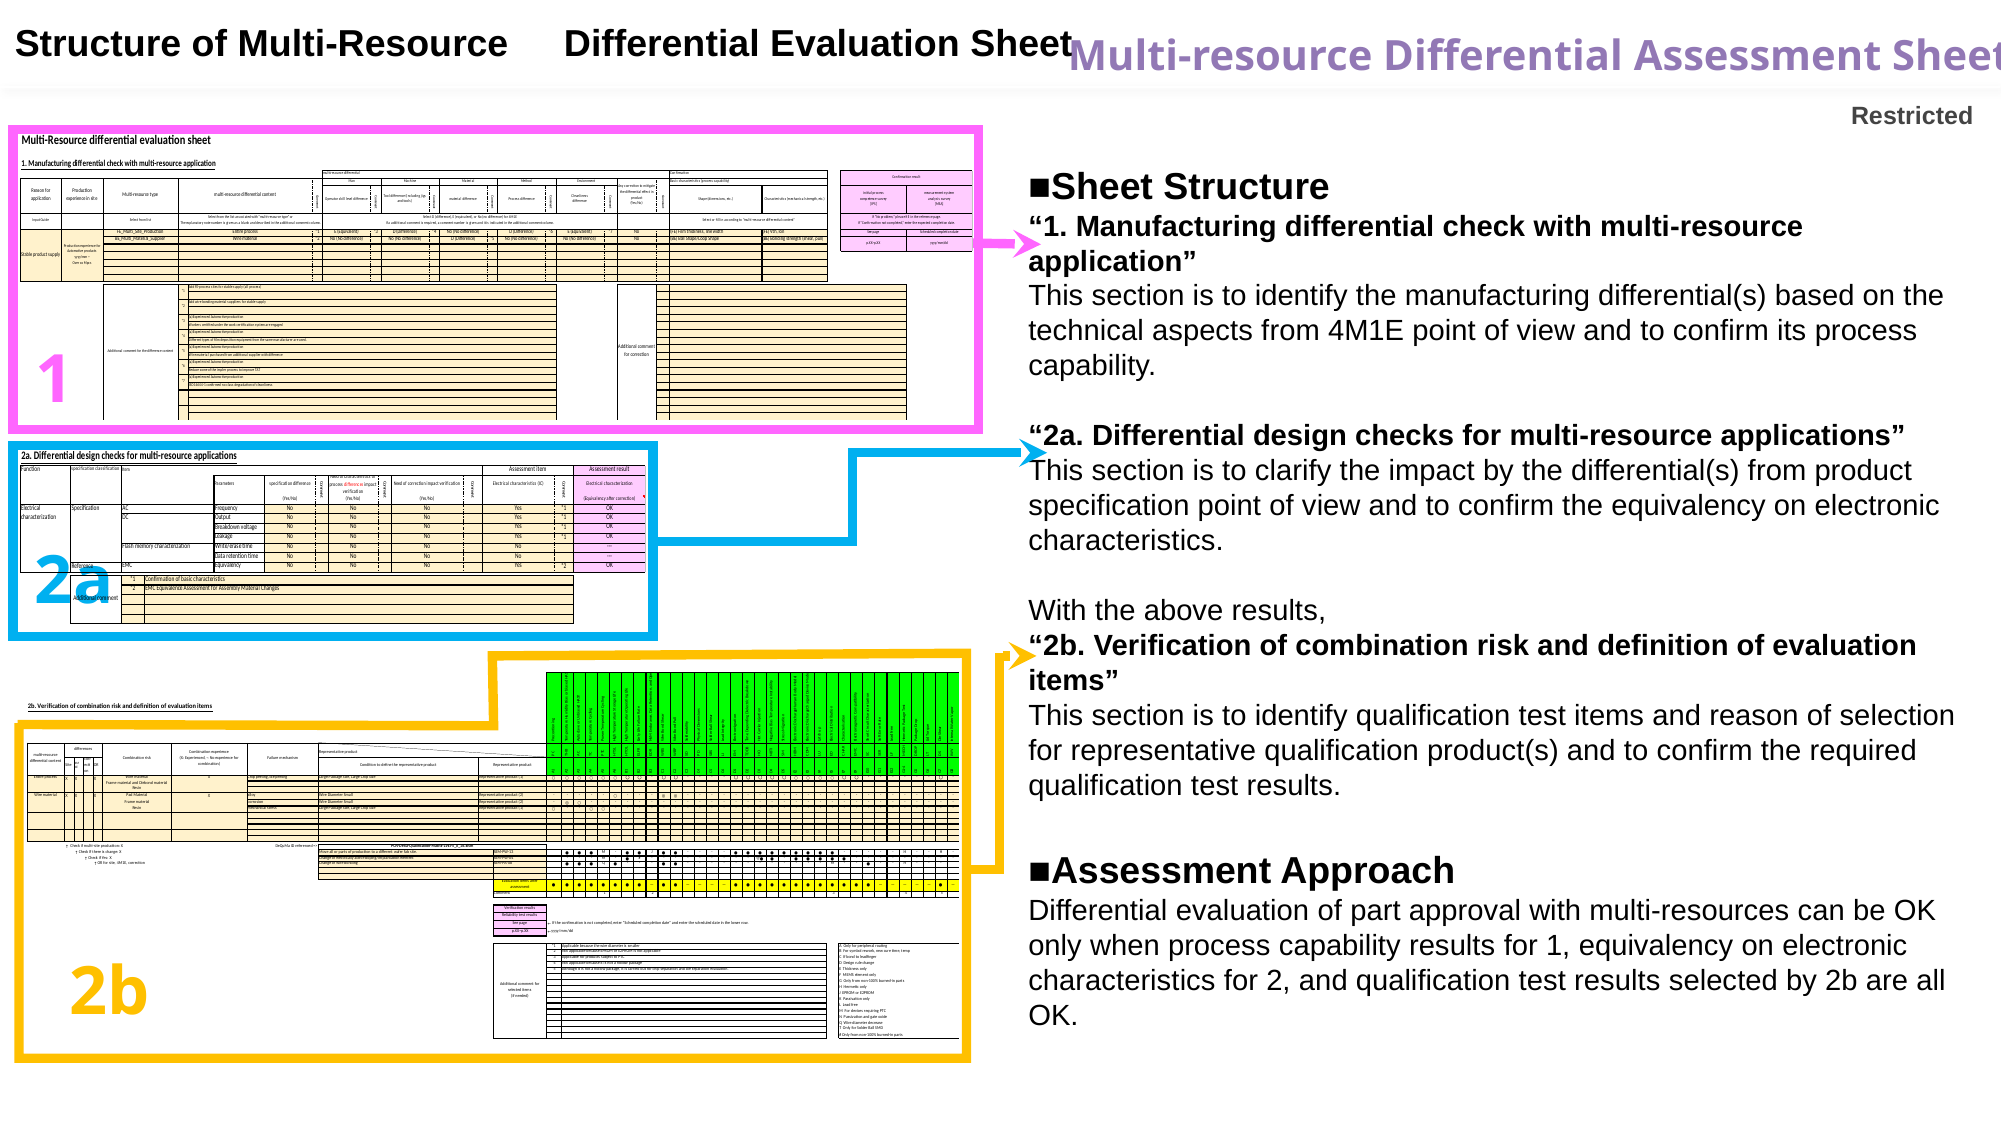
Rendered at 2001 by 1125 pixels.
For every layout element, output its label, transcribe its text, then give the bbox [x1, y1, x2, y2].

picture [26, 671, 960, 1039]
picture [19, 451, 646, 624]
text_box [12, 445, 654, 638]
text_box Structure of Multi-Resource Differential Evaluation Sheet [0, 12, 1104, 72]
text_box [970, 653, 1037, 873]
text_box [12, 128, 980, 430]
picture [20, 126, 973, 421]
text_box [652, 452, 1048, 542]
text_box ■Sheet Structure “1. Manufacturing differential check with multi-resource application” This section is to identify the manufacturing differential(s) based on the technical aspects from 4M1E point of view and to confirm its process capability. “2a. Differential design checks for multi-resource applications” This section is to clarify the impact by the differential(s) from product specification point of view and to confirm the equivalency on electronic characteristics. With the above results, “2b. Verification of combination risk and definition of evaluation items” This section is to identify qualification test items and reason of selection for representative qualification product(s) and to confirm the required qualification test results. ■Assessment Approach Differential evaluation of part approval with multi-resources can be OK only when process capability results for 1, equivalency on electronic characteristics for 2, and qualification test results selected by 2b are all OK. [1013, 154, 1985, 1039]
text_box Restricted [1829, 92, 1989, 137]
text_box [17, 652, 968, 1060]
